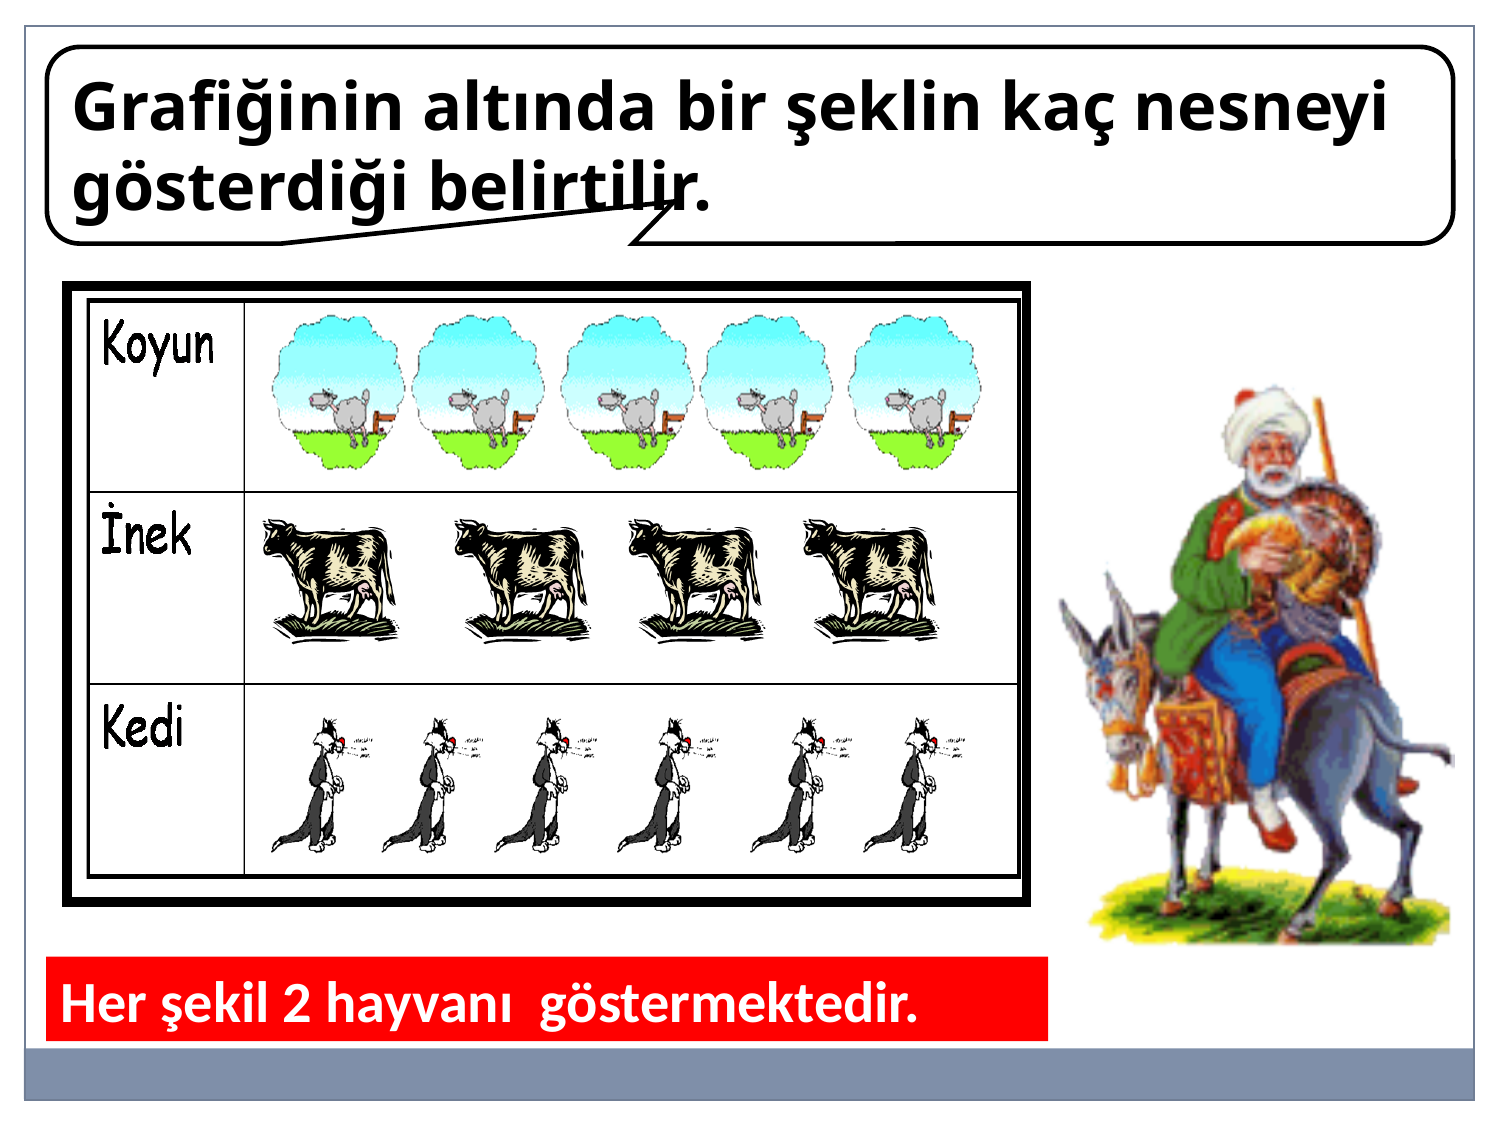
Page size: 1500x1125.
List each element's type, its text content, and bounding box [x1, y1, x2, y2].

picture [72, 290, 1022, 898]
text_box Her şekil 2 hayvanı göstermektedir. [46, 956, 1049, 1042]
text_box Grafiğinin altında bir şeklin kaç nesneyi gösterdiği belirtilir. [46, 46, 1454, 244]
picture [1056, 344, 1456, 955]
